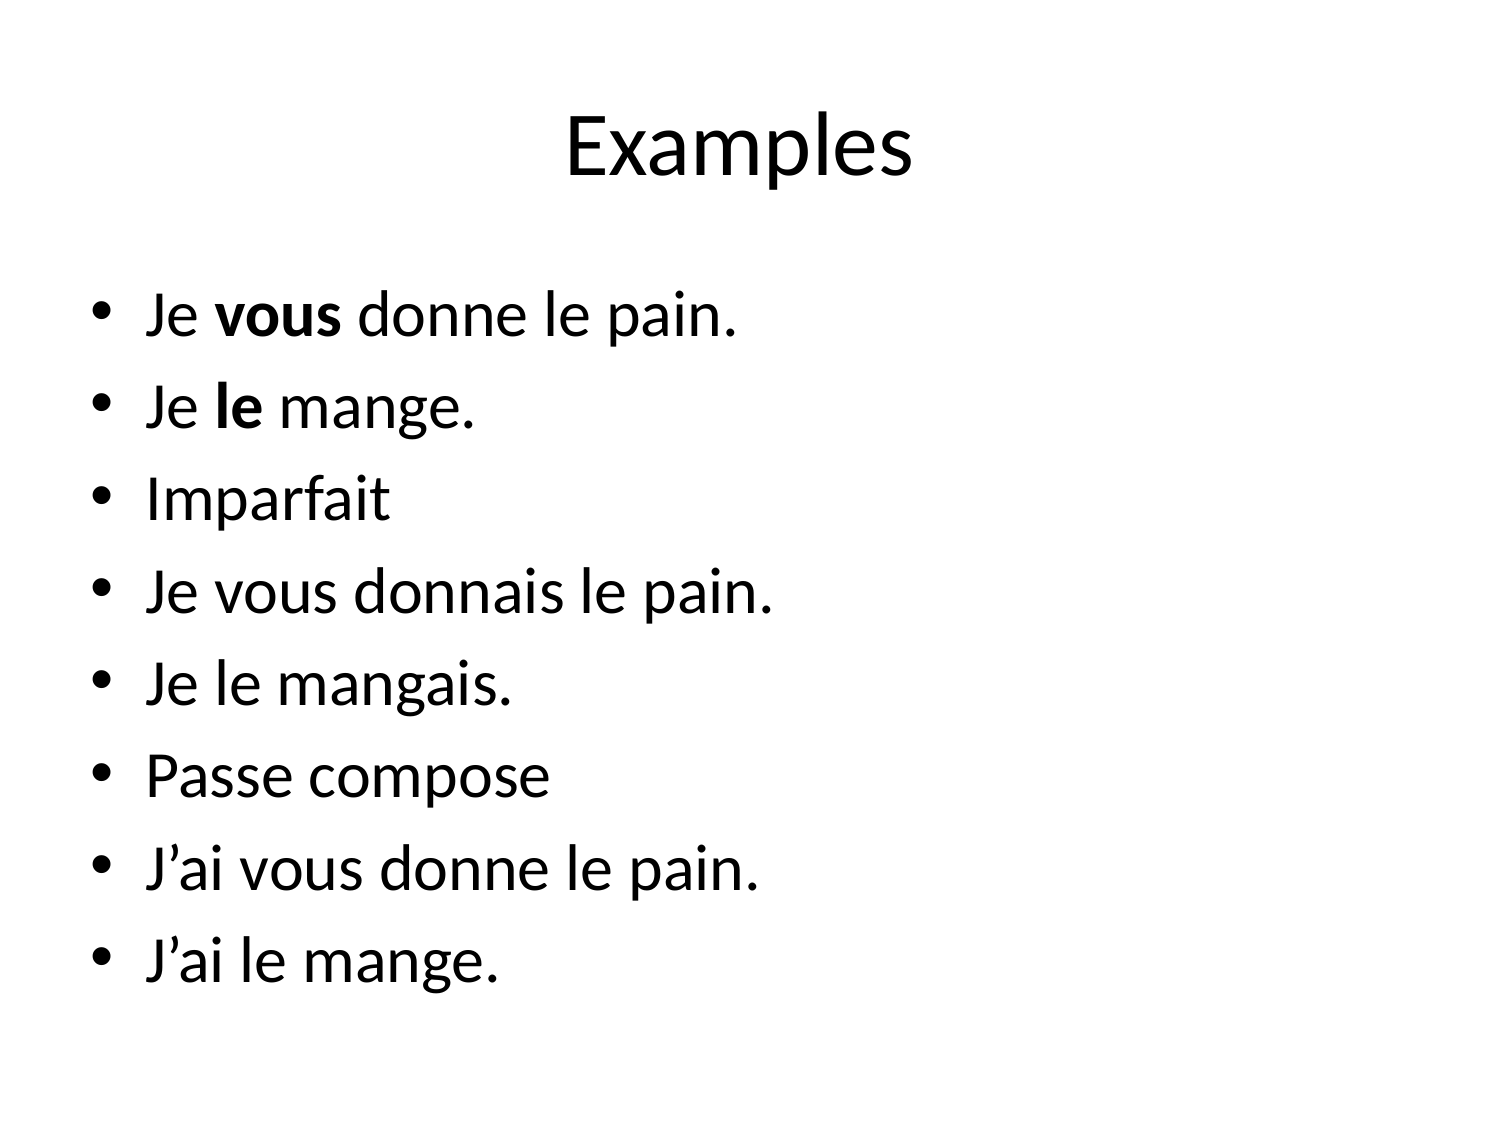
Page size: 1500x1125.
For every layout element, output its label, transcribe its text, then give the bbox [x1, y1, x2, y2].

title Examples [75, 45, 1425, 233]
list Je vous donne le pain. Je le mange. Imparfait Je vous donnais le pain. Je le mangais. Passe compose J’ai vous donne le pain. J’ai le mange. [75, 262, 1425, 1005]
